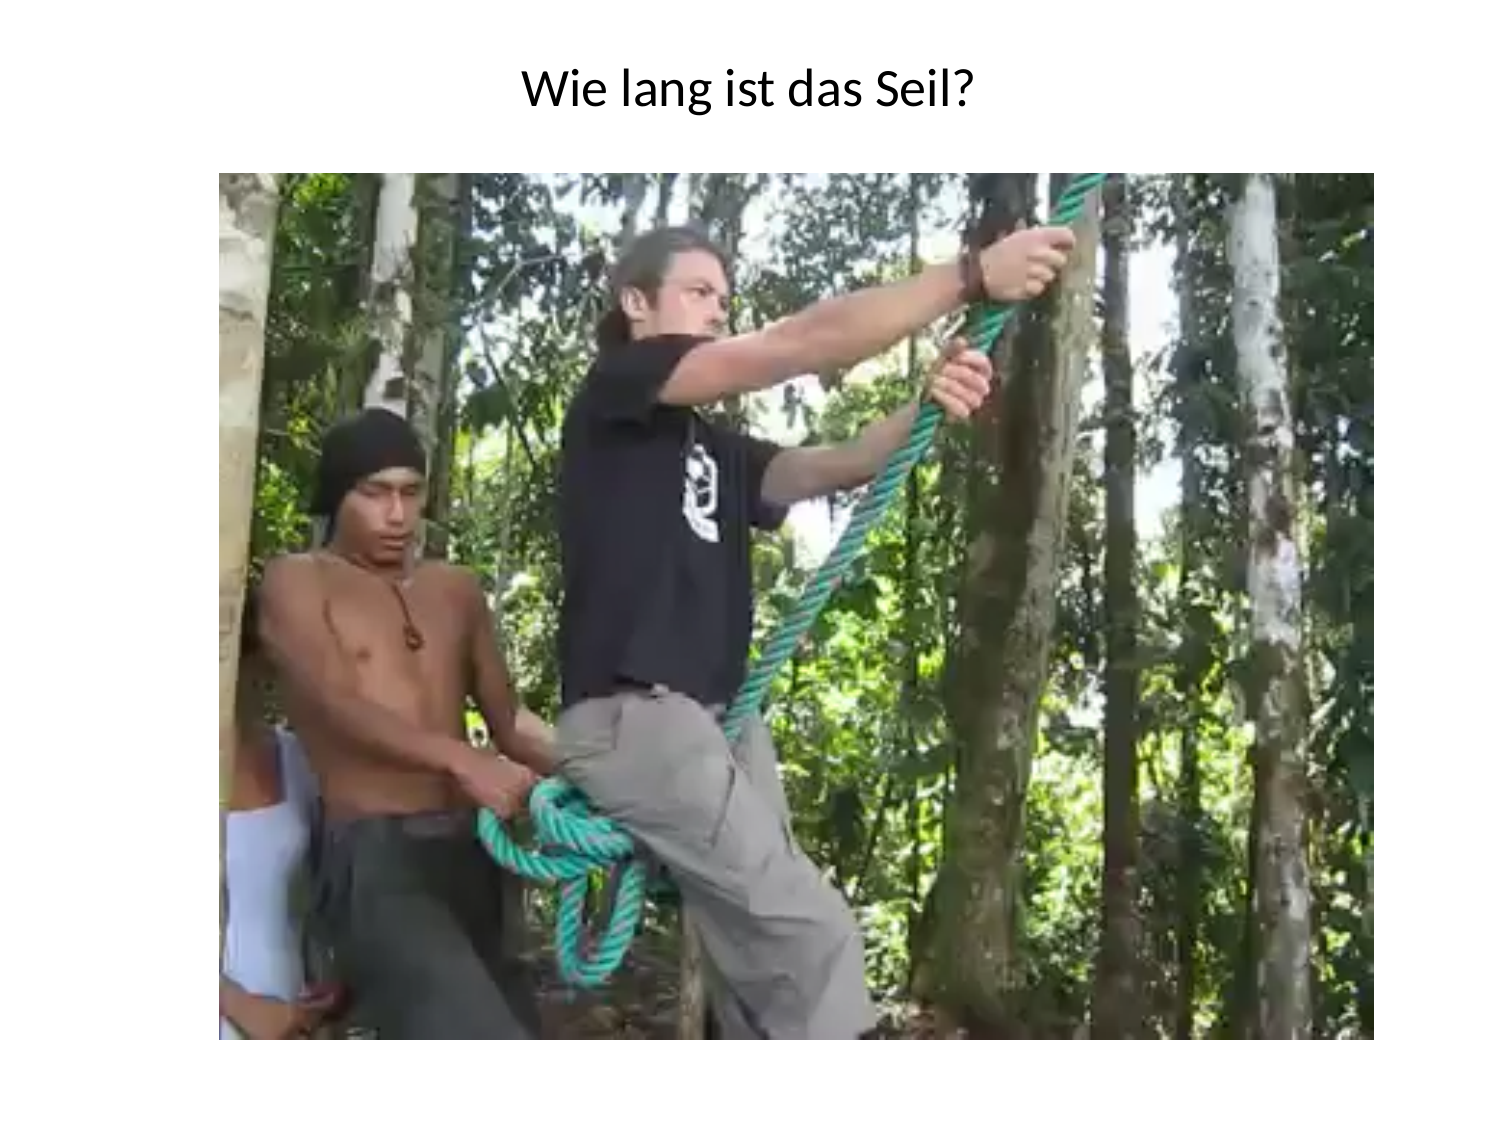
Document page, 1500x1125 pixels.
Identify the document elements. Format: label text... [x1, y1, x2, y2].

title Wie lang ist das Seil? [98, 45, 1400, 126]
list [218, 172, 1375, 1041]
